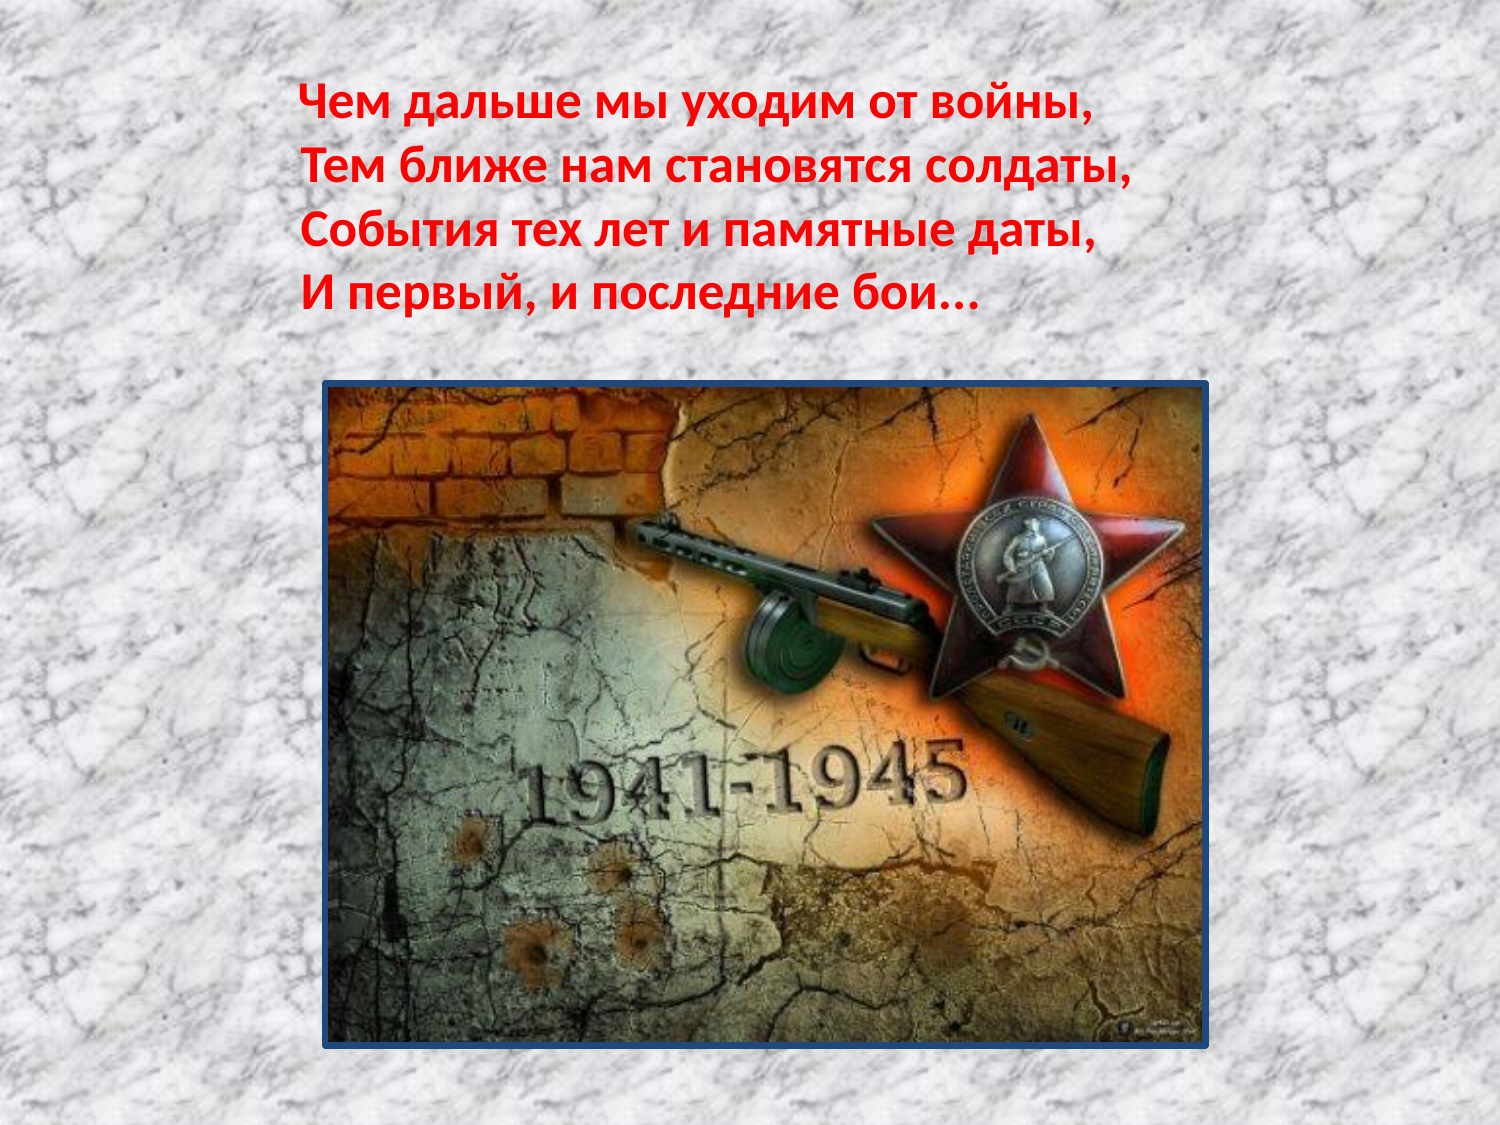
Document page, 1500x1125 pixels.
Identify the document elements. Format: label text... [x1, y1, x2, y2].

picture [0, 0, 1500, 1125]
list Чем дальше мы уходим от войны, Тем ближе нам становятся солдаты, События тех лет и памятные даты, И первый, и последние бои... [234, 58, 1360, 394]
